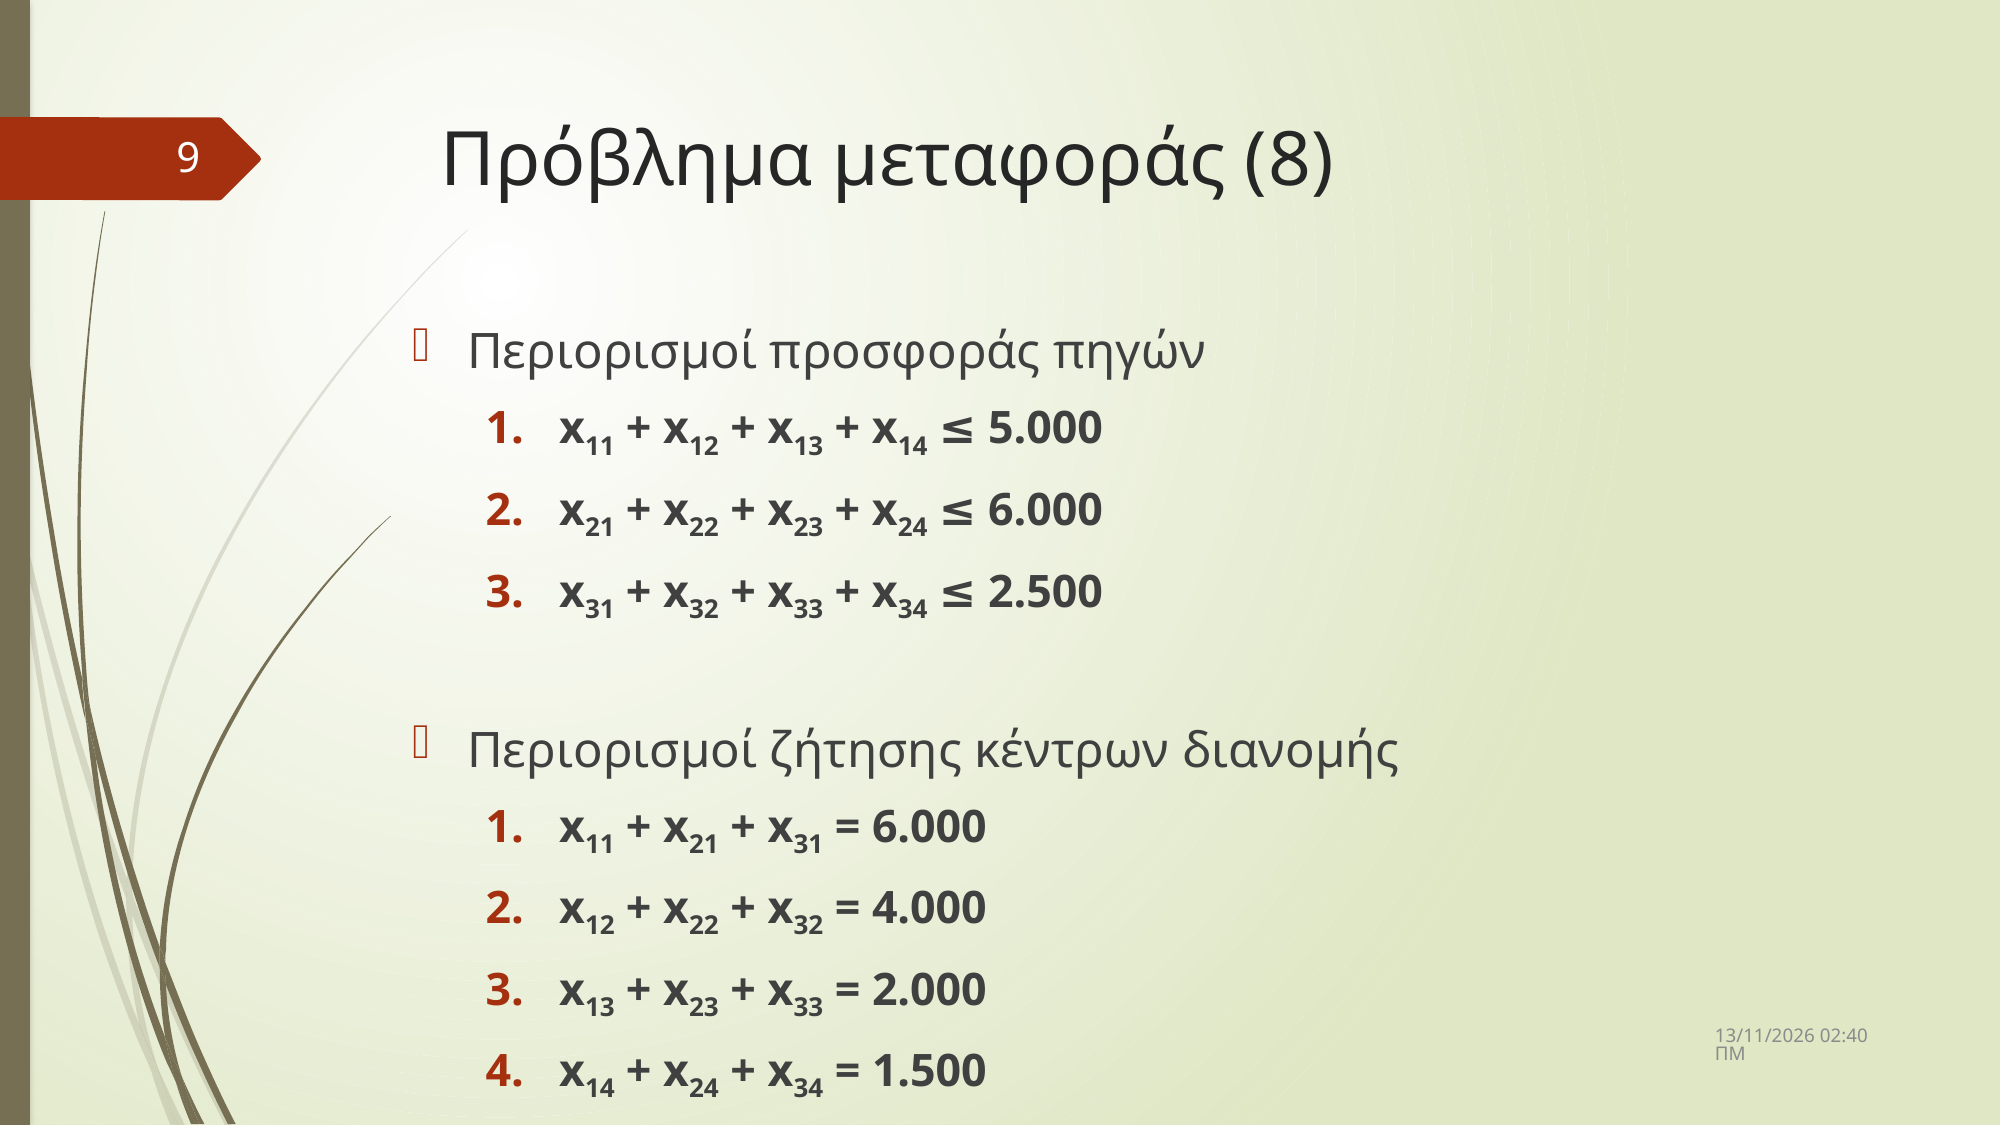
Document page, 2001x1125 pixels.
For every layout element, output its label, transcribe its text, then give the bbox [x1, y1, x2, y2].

title Πρόβλημα μεταφοράς (8) [425, 102, 1888, 312]
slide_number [1699, 1005, 1888, 1067]
list Περιορισμοί προσφοράς πηγών x11 + x12 + x13 + x14 ≤ 5.000 x21 + x22 + x23 + x24 ≤ 6.000 x31 + x32 + x33 + x34 ≤ 2.500 Περιορισμοί ζήτησης κέντρων διανομής x11 + x21 + x31 = 6.000 x12 + x22 + x32 = 4.000 x13 + x23 + x33 = 2.000 x14 + x24 + x34 = 1.500 [397, 312, 2000, 1113]
slide_number 9 [87, 129, 216, 190]
